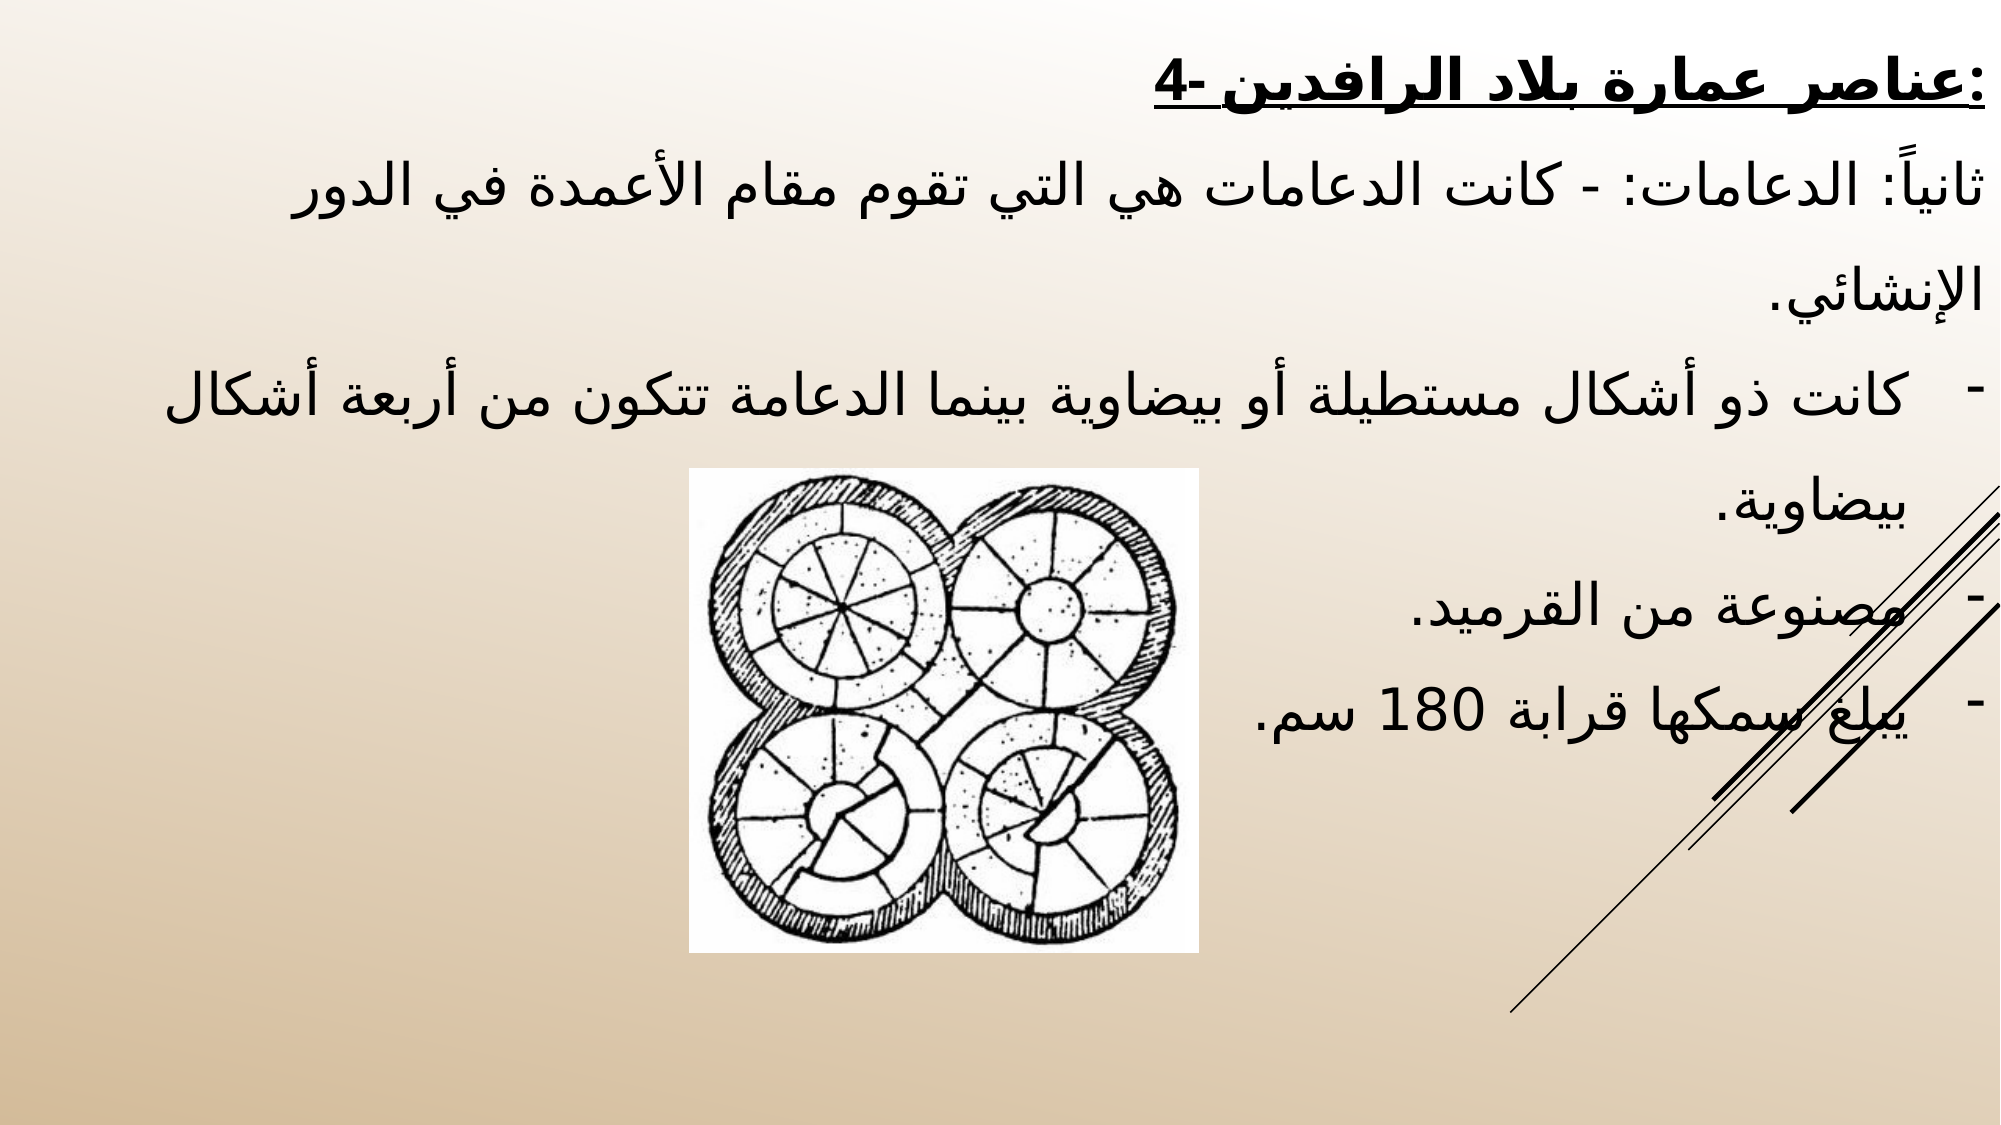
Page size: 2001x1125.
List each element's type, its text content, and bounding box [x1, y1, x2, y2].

text_box 4- عناصر عمارة بلاد الرافدين: ثانياً: الدعامات: - كانت الدعامات هي التي تقوم مقام الأعمدة في الدور الإنشائي. كانت ذو أشكال مستطيلة أو بيضاوية بينما الدعامة تتكون من أربعة أشكال بيضاوية. مصنوعة من القرميد. يبلغ سمكها قرابة 180 سم. [75, 0, 2000, 750]
picture [689, 468, 1199, 953]
